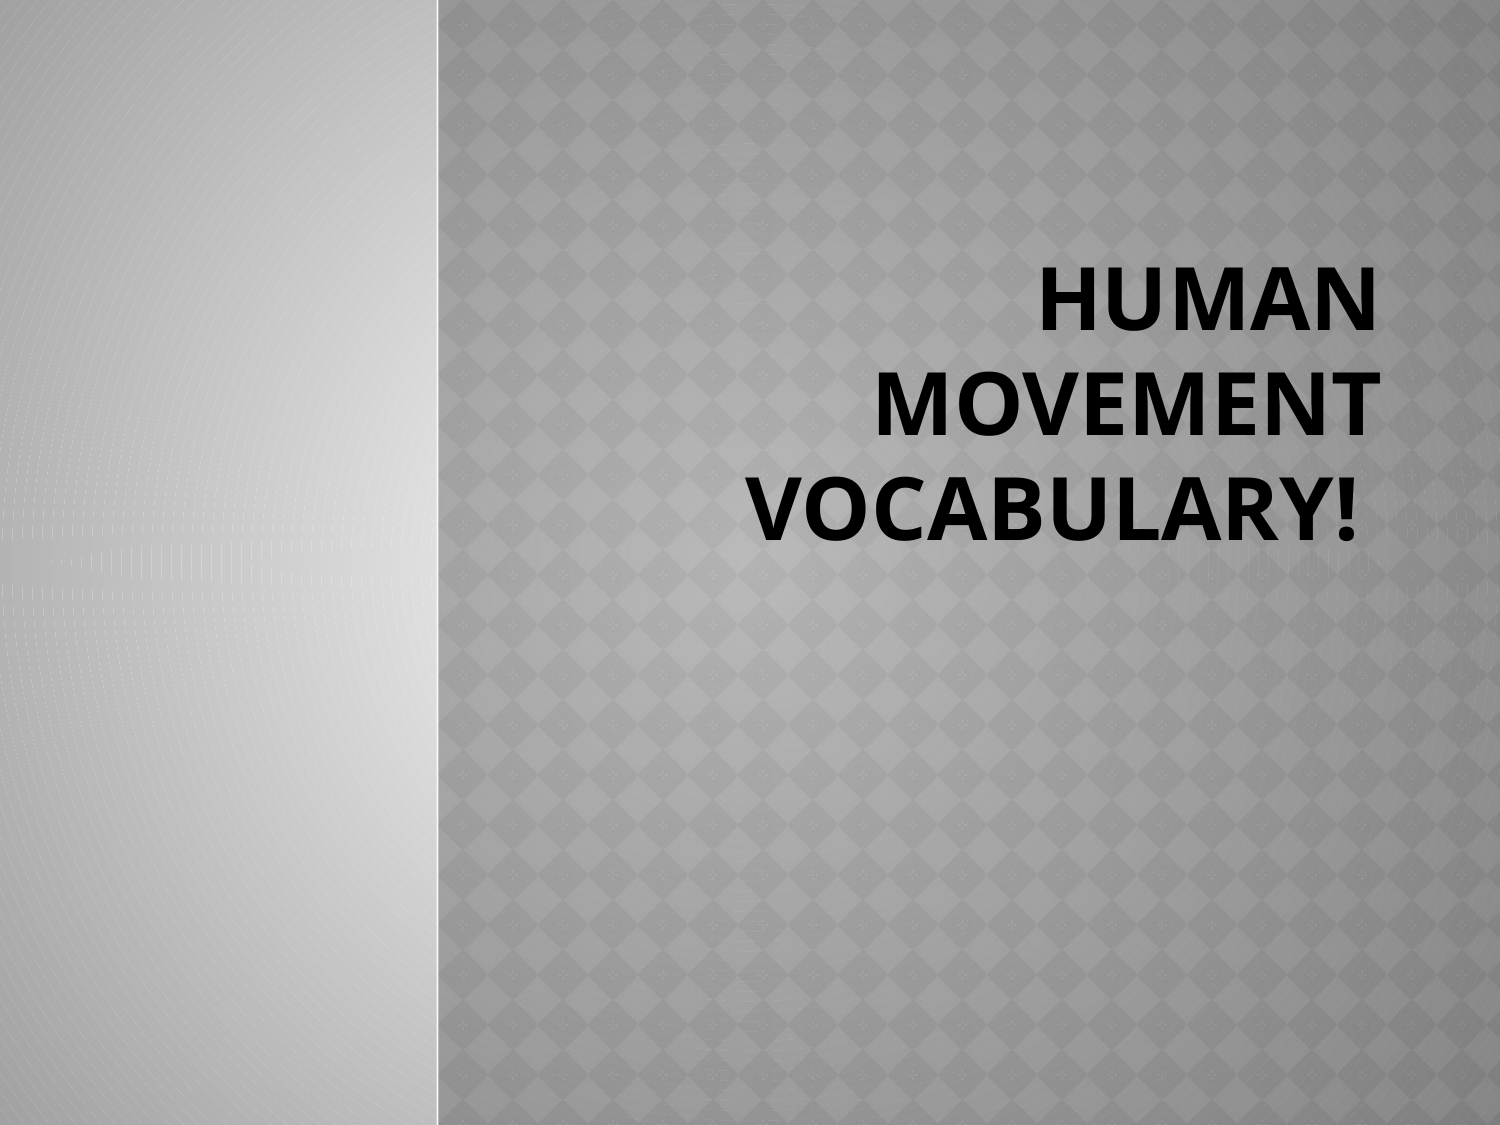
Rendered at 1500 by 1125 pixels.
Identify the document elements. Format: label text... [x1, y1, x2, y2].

title Human Movement Vocabulary! [552, 87, 1390, 558]
